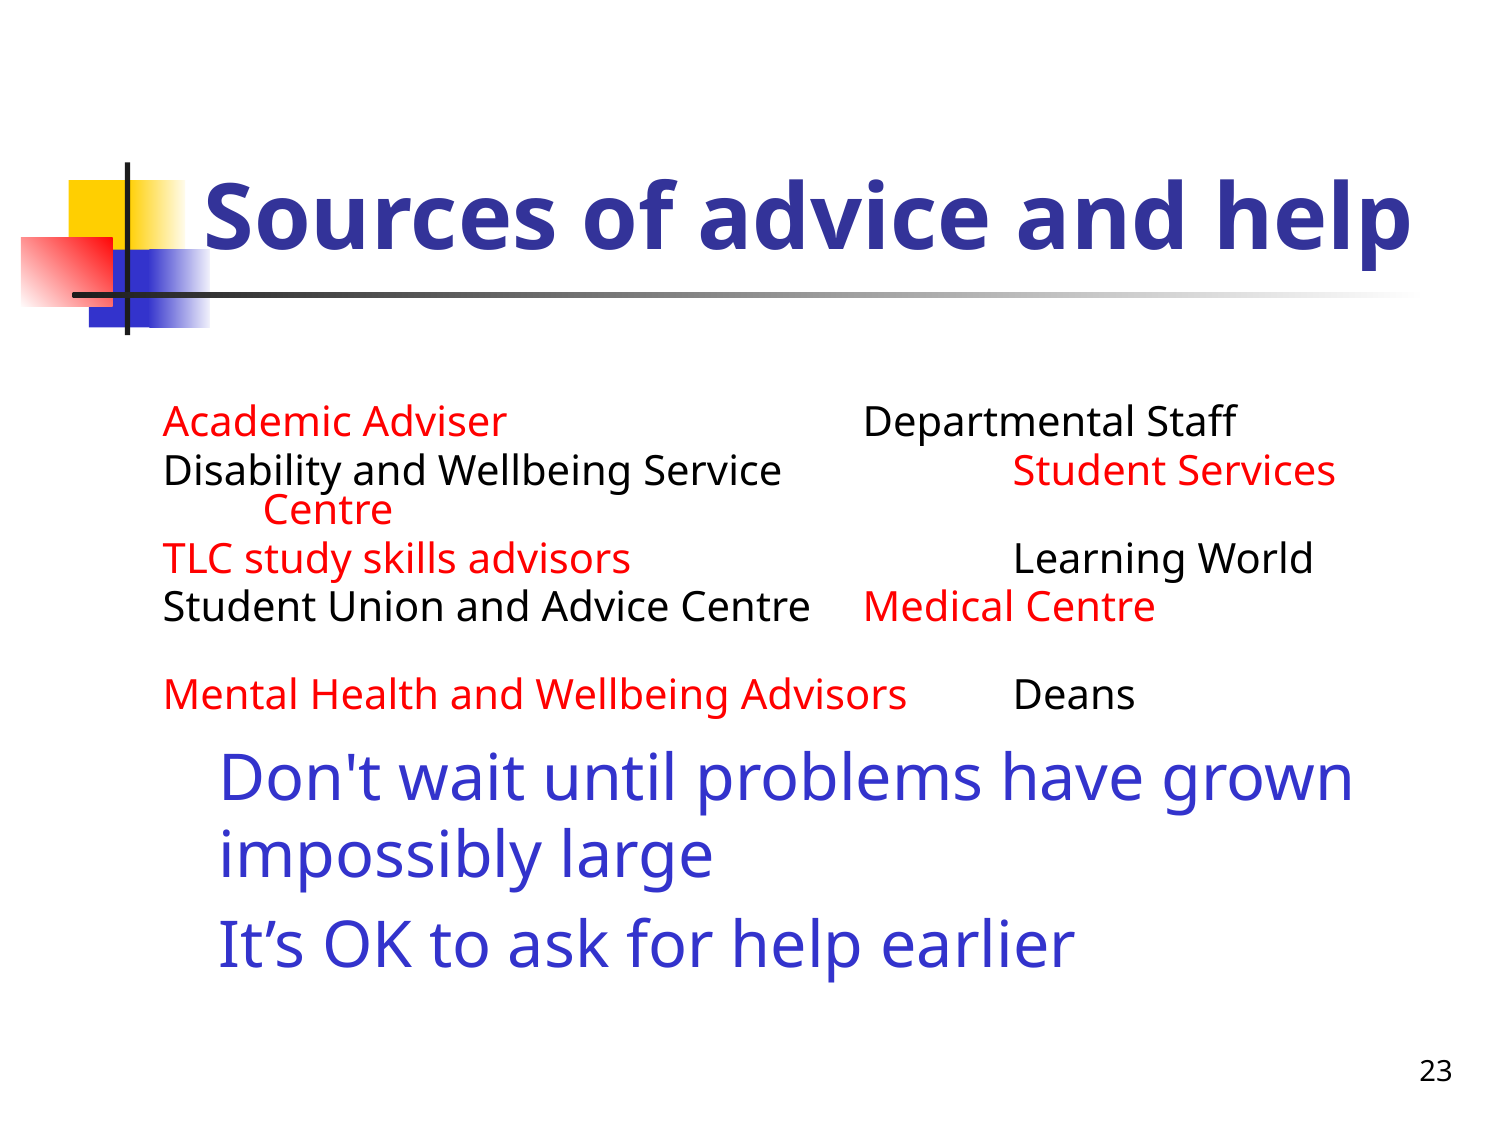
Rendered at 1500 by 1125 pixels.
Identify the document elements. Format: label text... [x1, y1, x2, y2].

list Academic Adviser Departmental Staff Disability and Wellbeing Service Student Services Centre TLC study skills advisors Learning World Student Union and Advice Centre Medical Centre Mental Health and Wellbeing Advisors Deans [147, 397, 875, 727]
list Don't wait until problems have grown impossibly large It’s OK to ask for help earlier [147, 727, 875, 917]
title Sources of advice and help [188, 35, 1468, 275]
list [875, 331, 1500, 1006]
slide_number 23 [1155, 1024, 1468, 1100]
